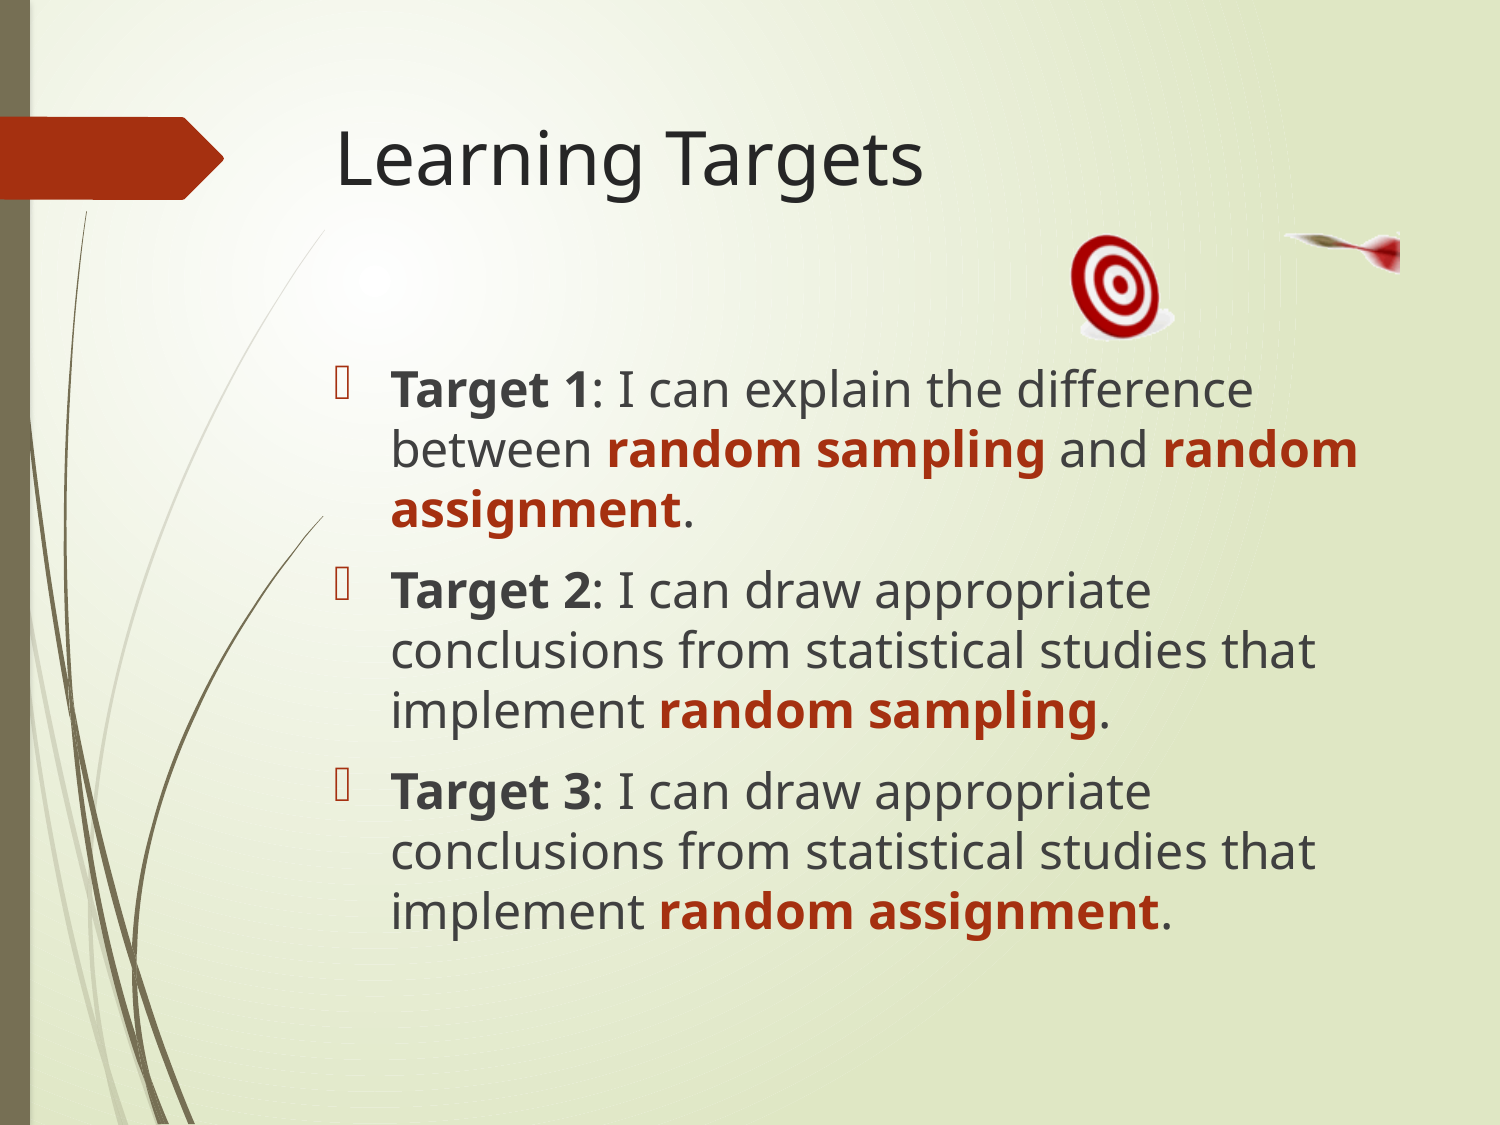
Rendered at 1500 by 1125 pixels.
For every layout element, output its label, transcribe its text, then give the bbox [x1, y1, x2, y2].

list Target 1: I can explain the difference between random sampling and random assignment. Target 2: I can draw appropriate conclusions from statistical studies that implement random sampling. Target 3: I can draw appropriate conclusions from statistical studies that implement random assignment. [318, 350, 1400, 970]
picture [1055, 102, 1401, 367]
title Learning Targets [319, 102, 1055, 313]
